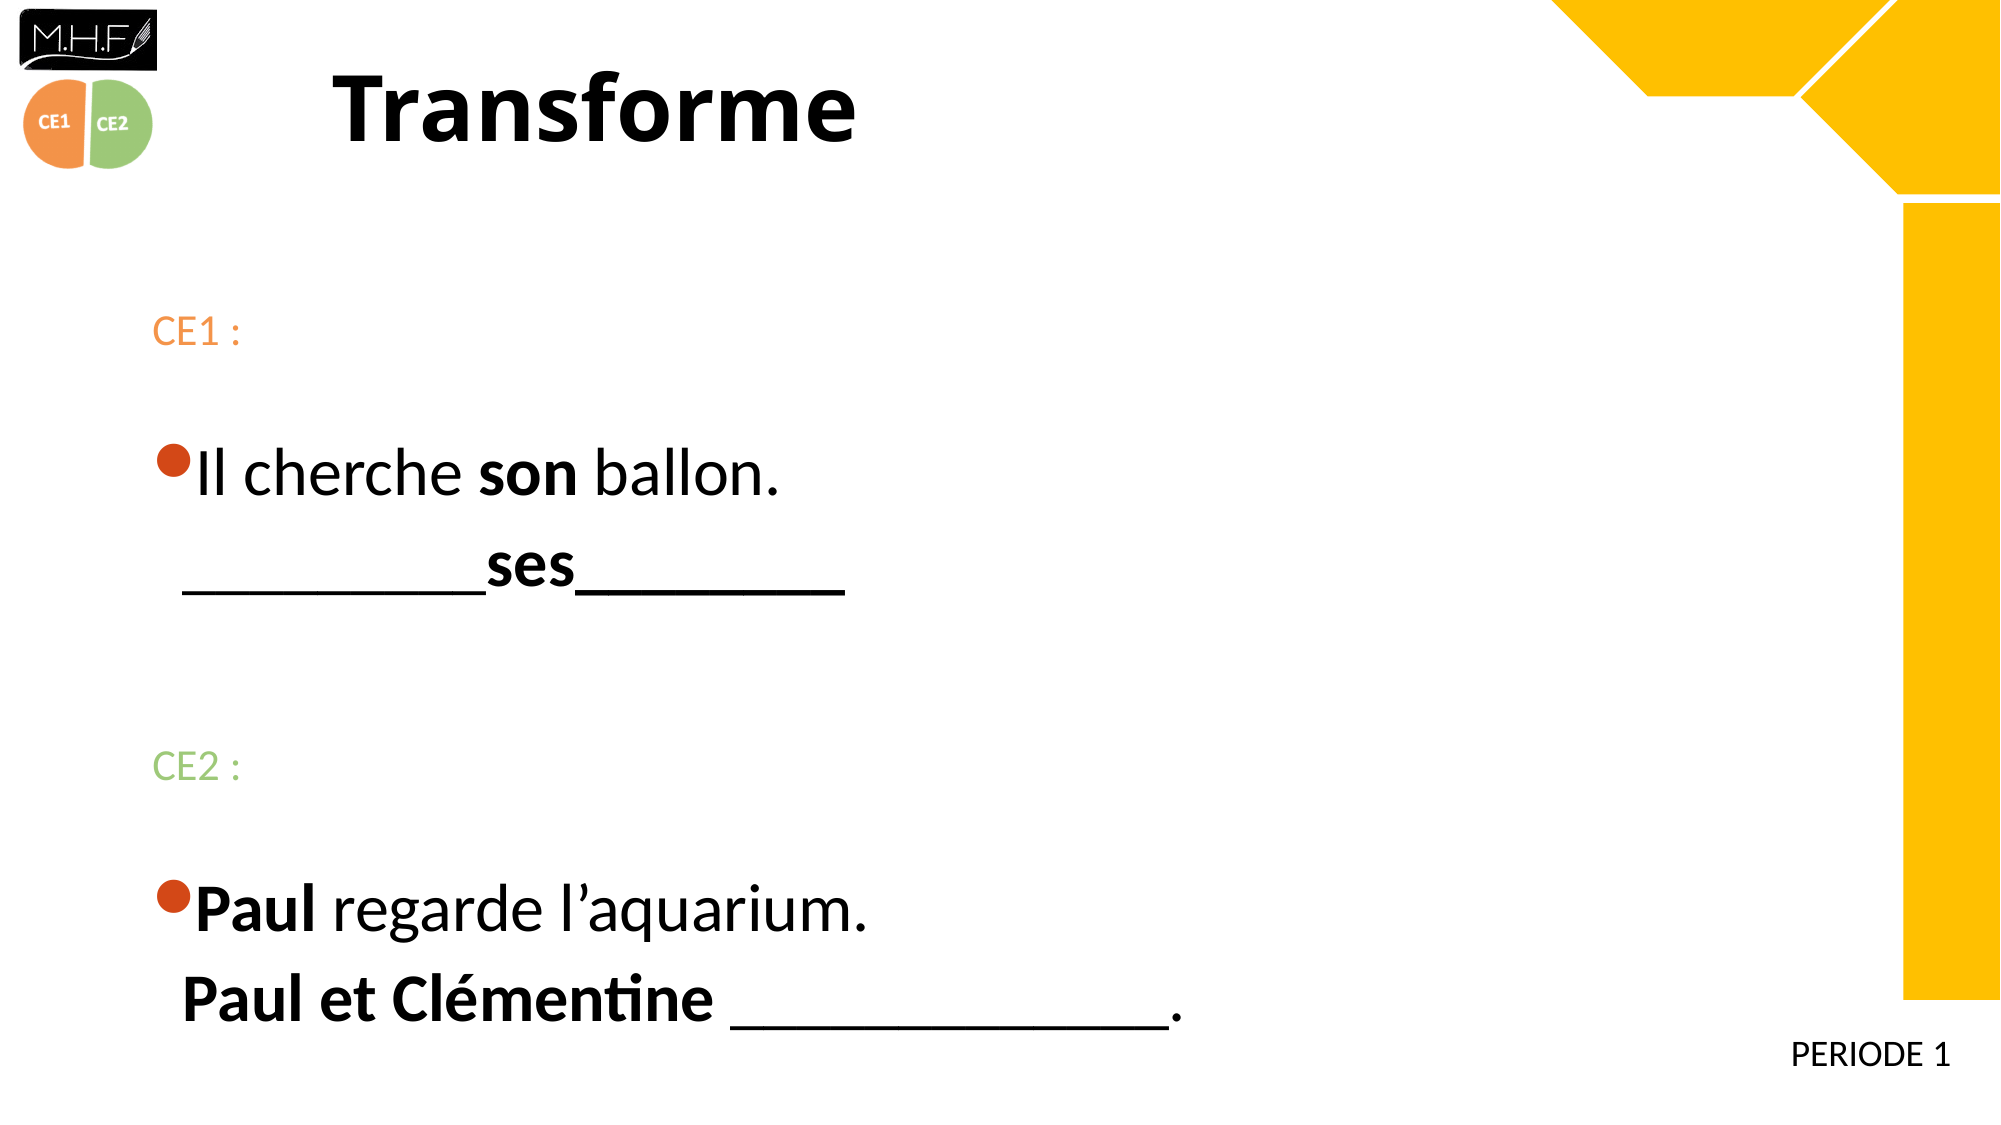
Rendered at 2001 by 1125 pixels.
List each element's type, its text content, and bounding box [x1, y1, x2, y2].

list CE1 : Il cherche son ballon. _________ses________ CE2 : Paul regarde l’aquarium. Paul et Clémentine _____________. [137, 299, 1863, 1048]
text_box PERIODE 1 [1362, 1021, 1967, 1082]
title Transforme [316, 3, 1863, 221]
picture [1, 7, 177, 207]
text_box [1549, 0, 1892, 98]
text_box [1799, 0, 2000, 196]
text_box [1902, 202, 2000, 1001]
